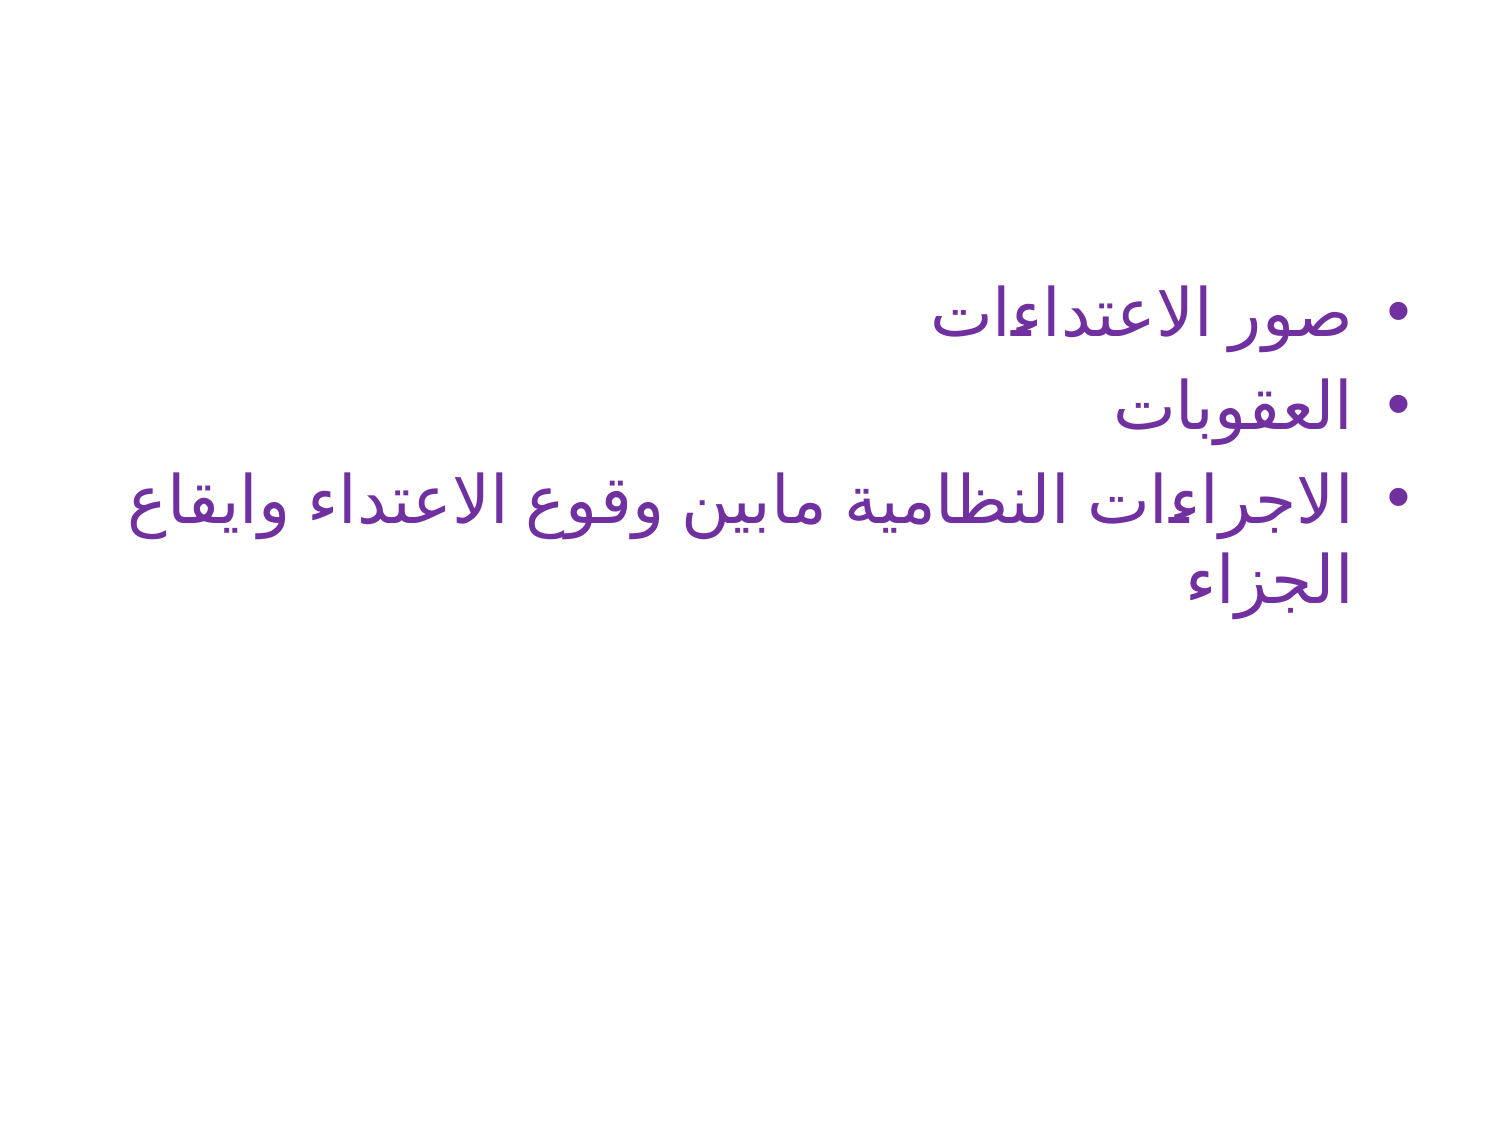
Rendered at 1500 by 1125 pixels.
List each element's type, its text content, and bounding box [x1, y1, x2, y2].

list صور الاعتداءات العقوبات الاجراءات النظامية مابين وقوع الاعتداء وايقاع الجزاء [75, 262, 1425, 1005]
